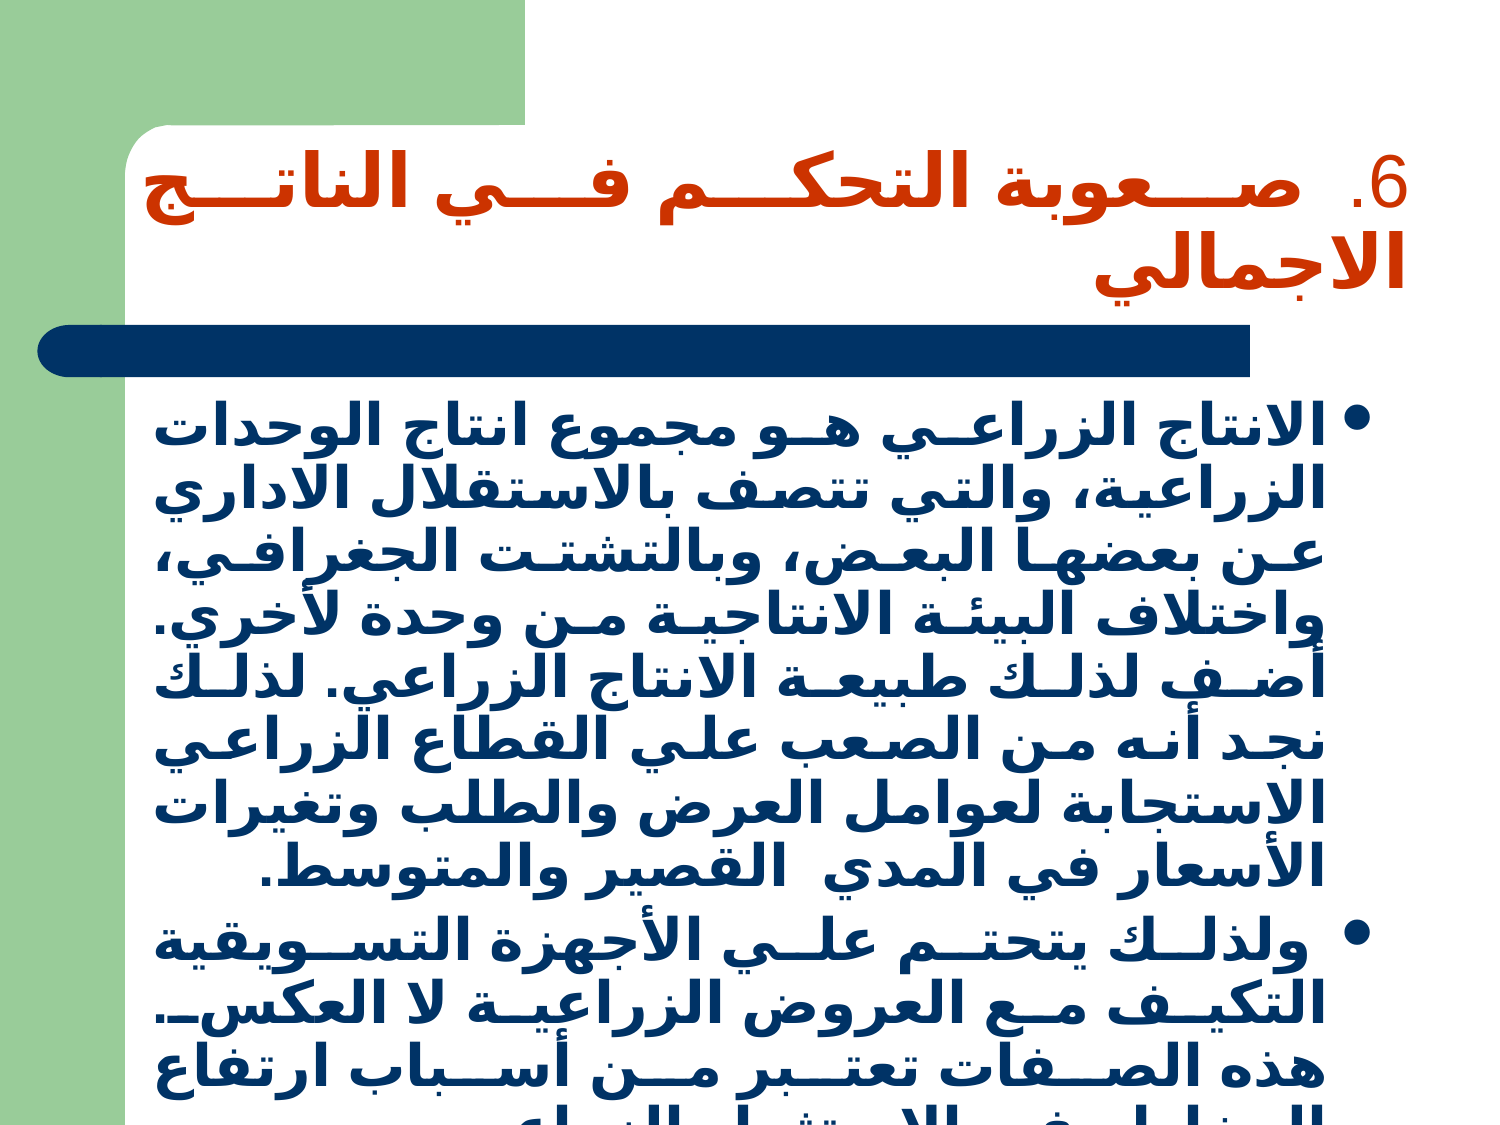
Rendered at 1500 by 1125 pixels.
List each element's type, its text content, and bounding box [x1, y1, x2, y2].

title 6. صعوبة التحكم في الناتج الاجمالي [125, 125, 1425, 313]
list الانتاج الزراعي هو مجموع انتاج الوحدات الزراعية، والتي تتصف بالاستقلال الاداري عن بعضها البعض، وبالتشتت الجغرافي، واختلاف البيئة الانتاجية من وحدة لأخري. أضف لذلك طبيعة الانتاج الزراعي. لذلك نجد أنه من الصعب علي القطاع الزراعي الاستجابة لعوامل العرض والطلب وتغيرات الأسعار في المدي القصير والمتوسط. ولذلك يتحتم علي الأجهزة التسويقية التكيف مع العروض الزراعية لا العكس. هذه الصفات تعتبر من أسباب ارتفاع المخاطر في الاستثمار الزراعي. [137, 387, 1400, 999]
